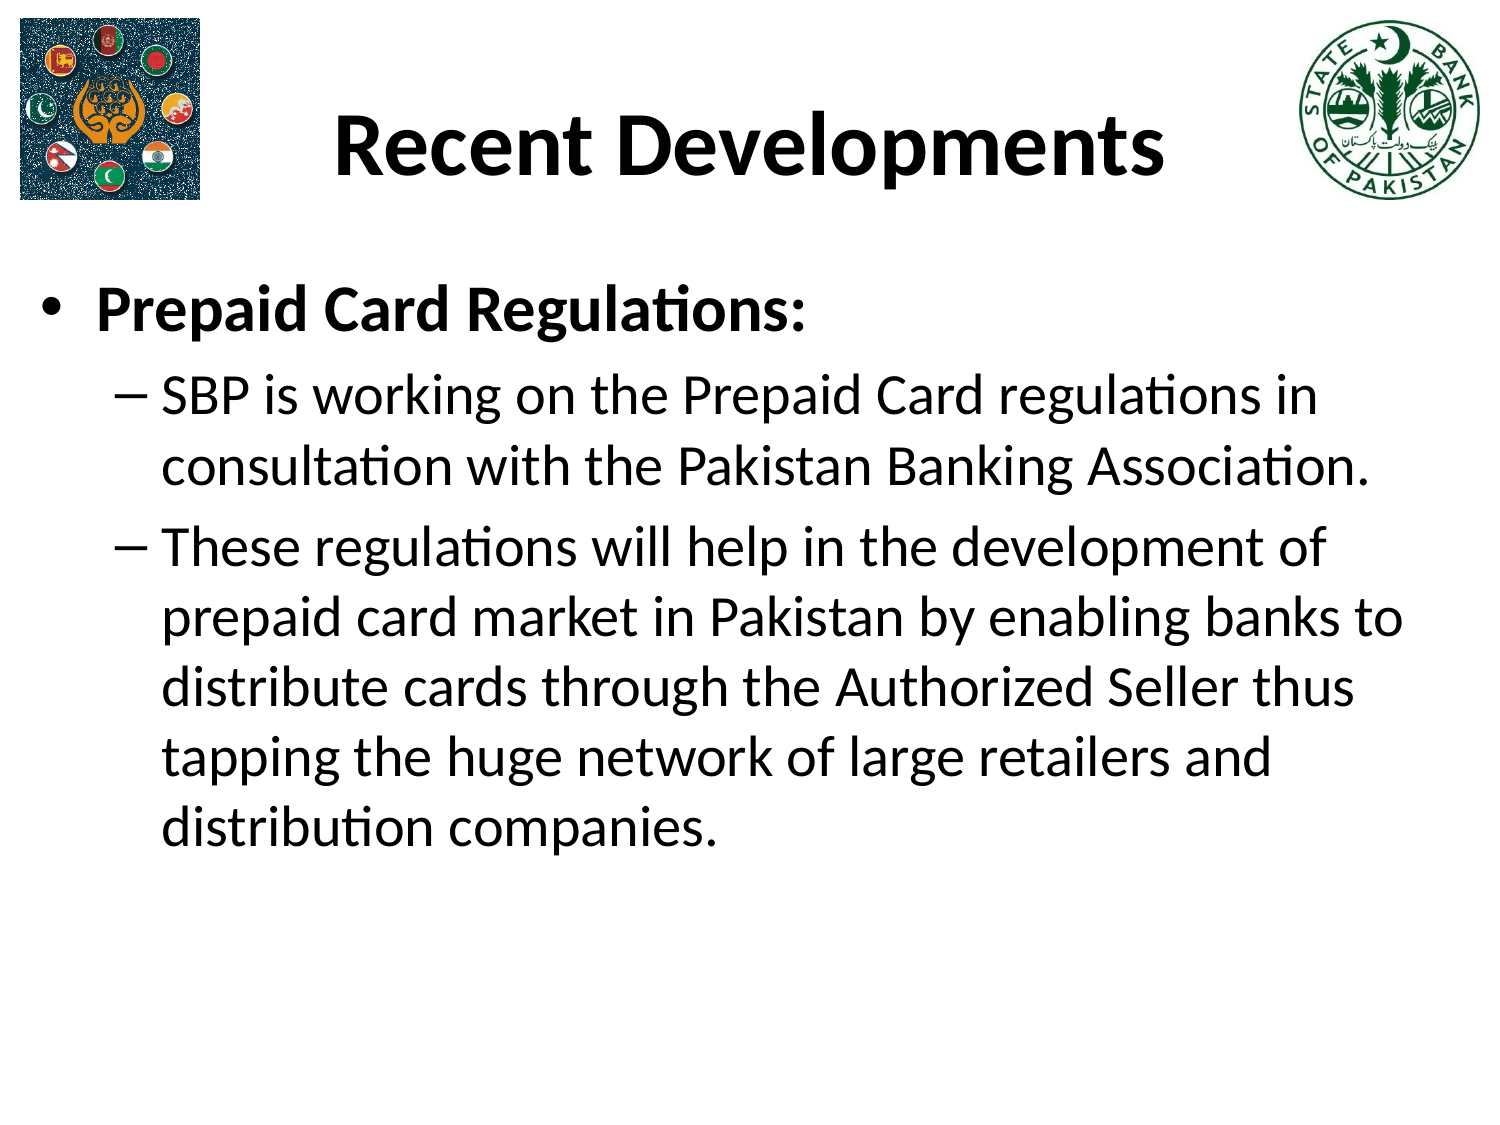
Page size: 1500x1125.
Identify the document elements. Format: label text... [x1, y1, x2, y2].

picture [19, 181, 26, 189]
picture [141, 131, 176, 177]
picture [42, 188, 47, 197]
picture [28, 152, 32, 163]
picture [166, 129, 172, 137]
picture [46, 193, 61, 201]
picture [1299, 19, 1480, 201]
picture [32, 197, 43, 201]
picture [141, 44, 176, 82]
picture [84, 148, 127, 197]
list Prepaid Card Regulations: SBP is working on the Prepaid Card regulations in consultation with the Pakistan Banking Association. These regulations will help in the development of prepaid card market in Pakistan by enabling banks to distribute cards through the Authorized Seller thus tapping the huge network of large retailers and distribution companies. [24, 257, 1475, 1000]
picture [19, 87, 24, 107]
picture [19, 34, 146, 201]
picture [89, 18, 127, 61]
picture [83, 172, 89, 184]
picture [160, 84, 195, 130]
picture [85, 196, 104, 201]
title Recent Developments [75, 45, 1425, 233]
picture [64, 18, 75, 26]
